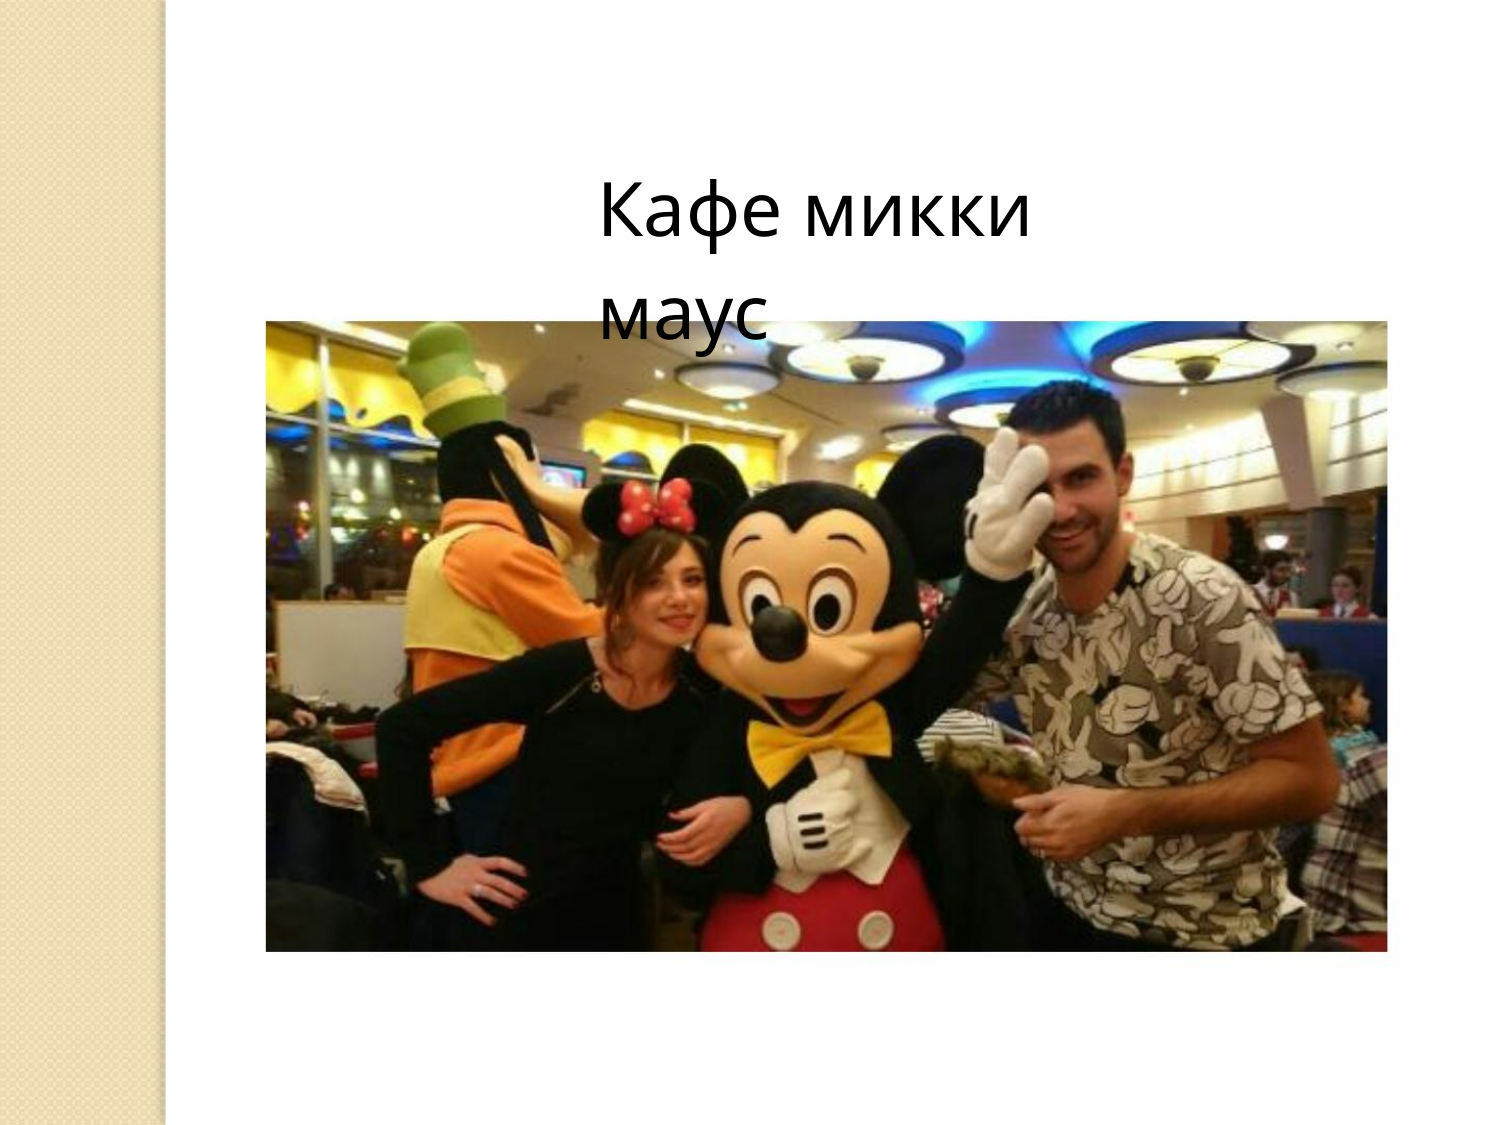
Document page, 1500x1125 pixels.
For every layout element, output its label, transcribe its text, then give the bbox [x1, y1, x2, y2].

text_box [0, 0, 1500, 1125]
text_box Кафе микки маус [597, 148, 1165, 355]
